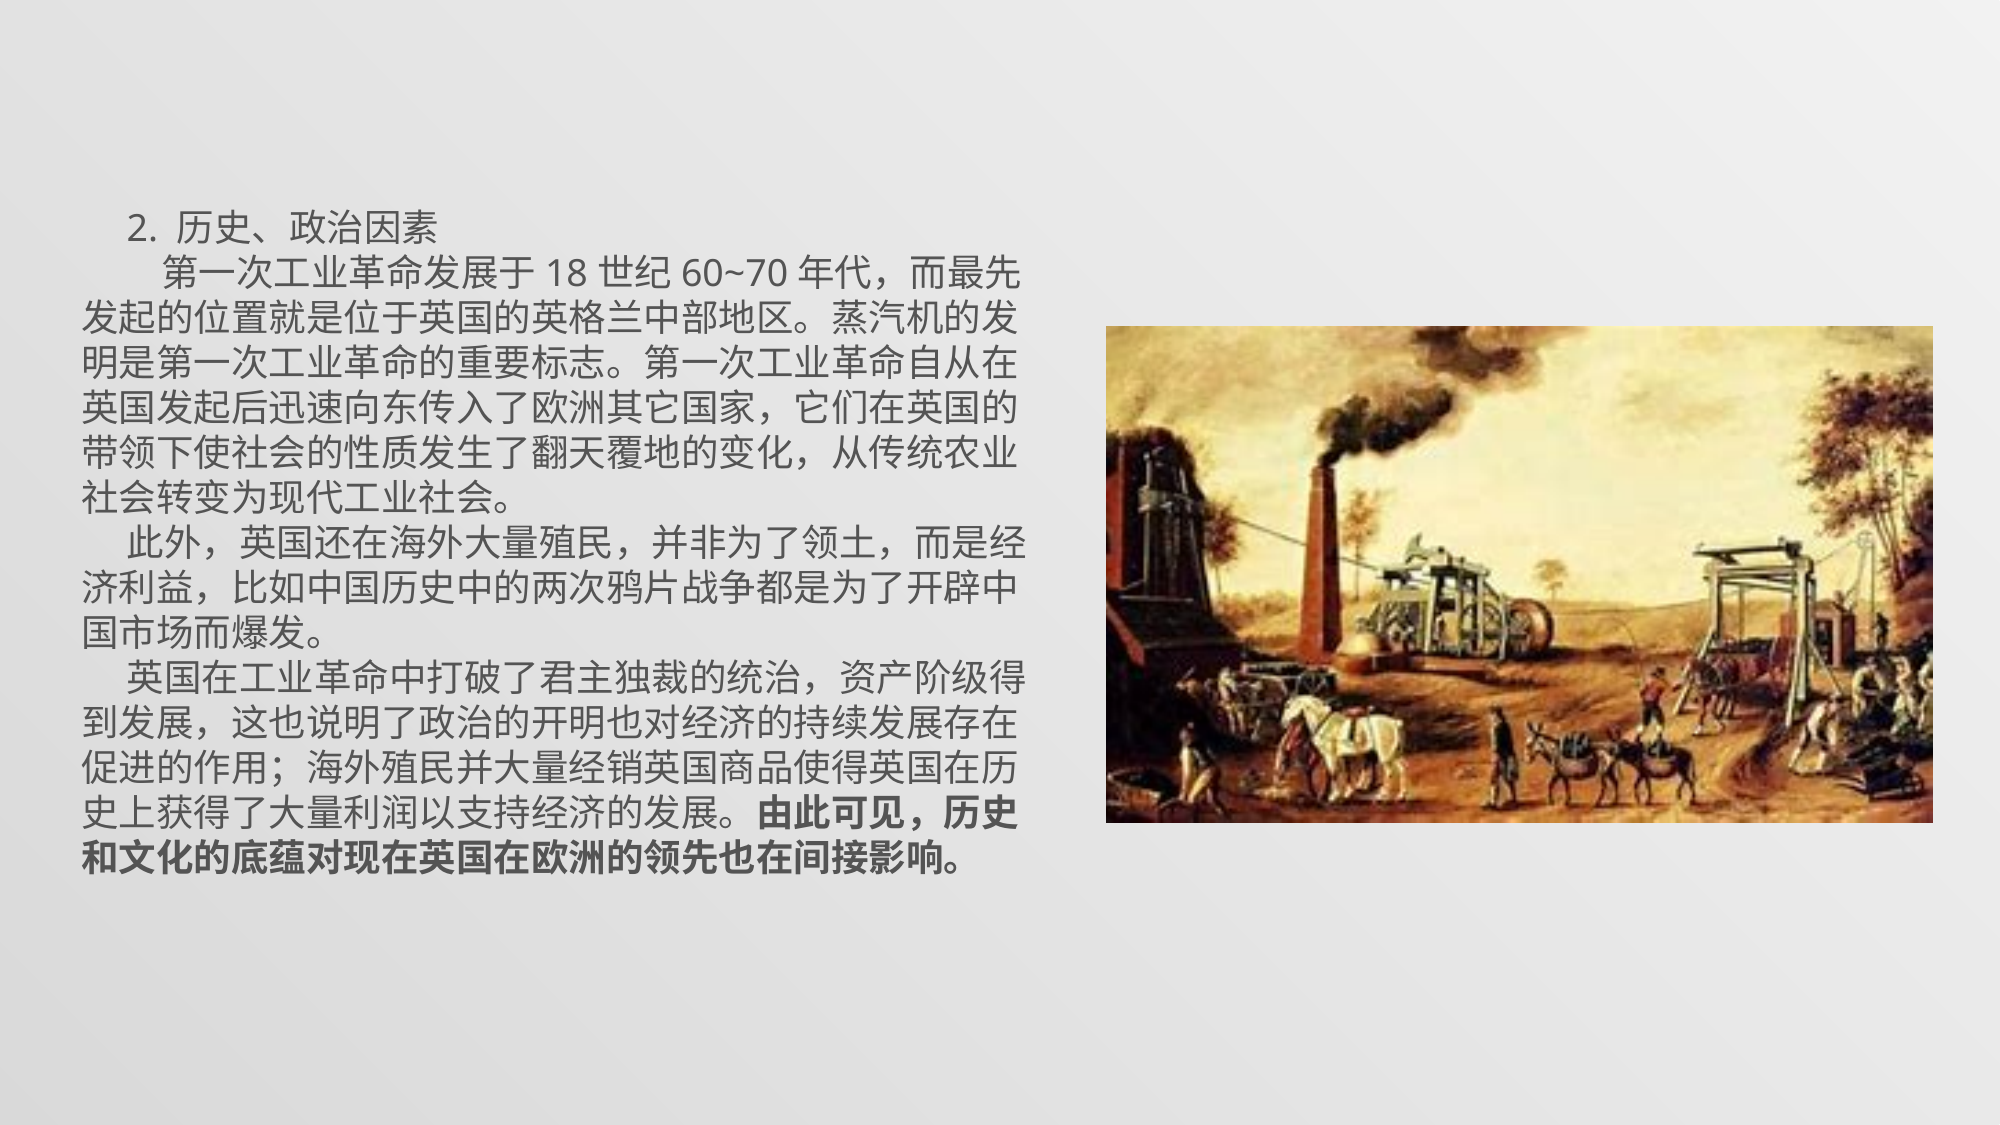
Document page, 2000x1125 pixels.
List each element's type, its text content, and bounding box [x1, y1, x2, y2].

text_box 2. 历史、政治因素 第一次工业革命发展于18世纪60~70年代，而最先发起的位置就是位于英国的英格兰中部地区。蒸汽机的发明是第一次工业革命的重要标志。第一次工业革命自从在英国发起后迅速向东传入了欧洲其它国家，它们在英国的带领下使社会的性质发生了翻天覆地的变化，从传统农业社会转变为现代工业社会。 此外，英国还在海外大量殖民，并非为了领土，而是经济利益，比如中国历史中的两次鸦片战争都是为了开辟中国市场而爆发。 英国在工业革命中打破了君主独裁的统治，资产阶级得到发展，这也说明了政治的开明也对经济的持续发展存在促进的作用；海外殖民并大量经销英国商品使得英国在历史上获得了大量利润以支持经济的发展。由此可见，历史和文化的底蕴对现在英国在欧洲的领先也在间接影响。 [66, 196, 1067, 886]
picture [1105, 326, 1933, 823]
